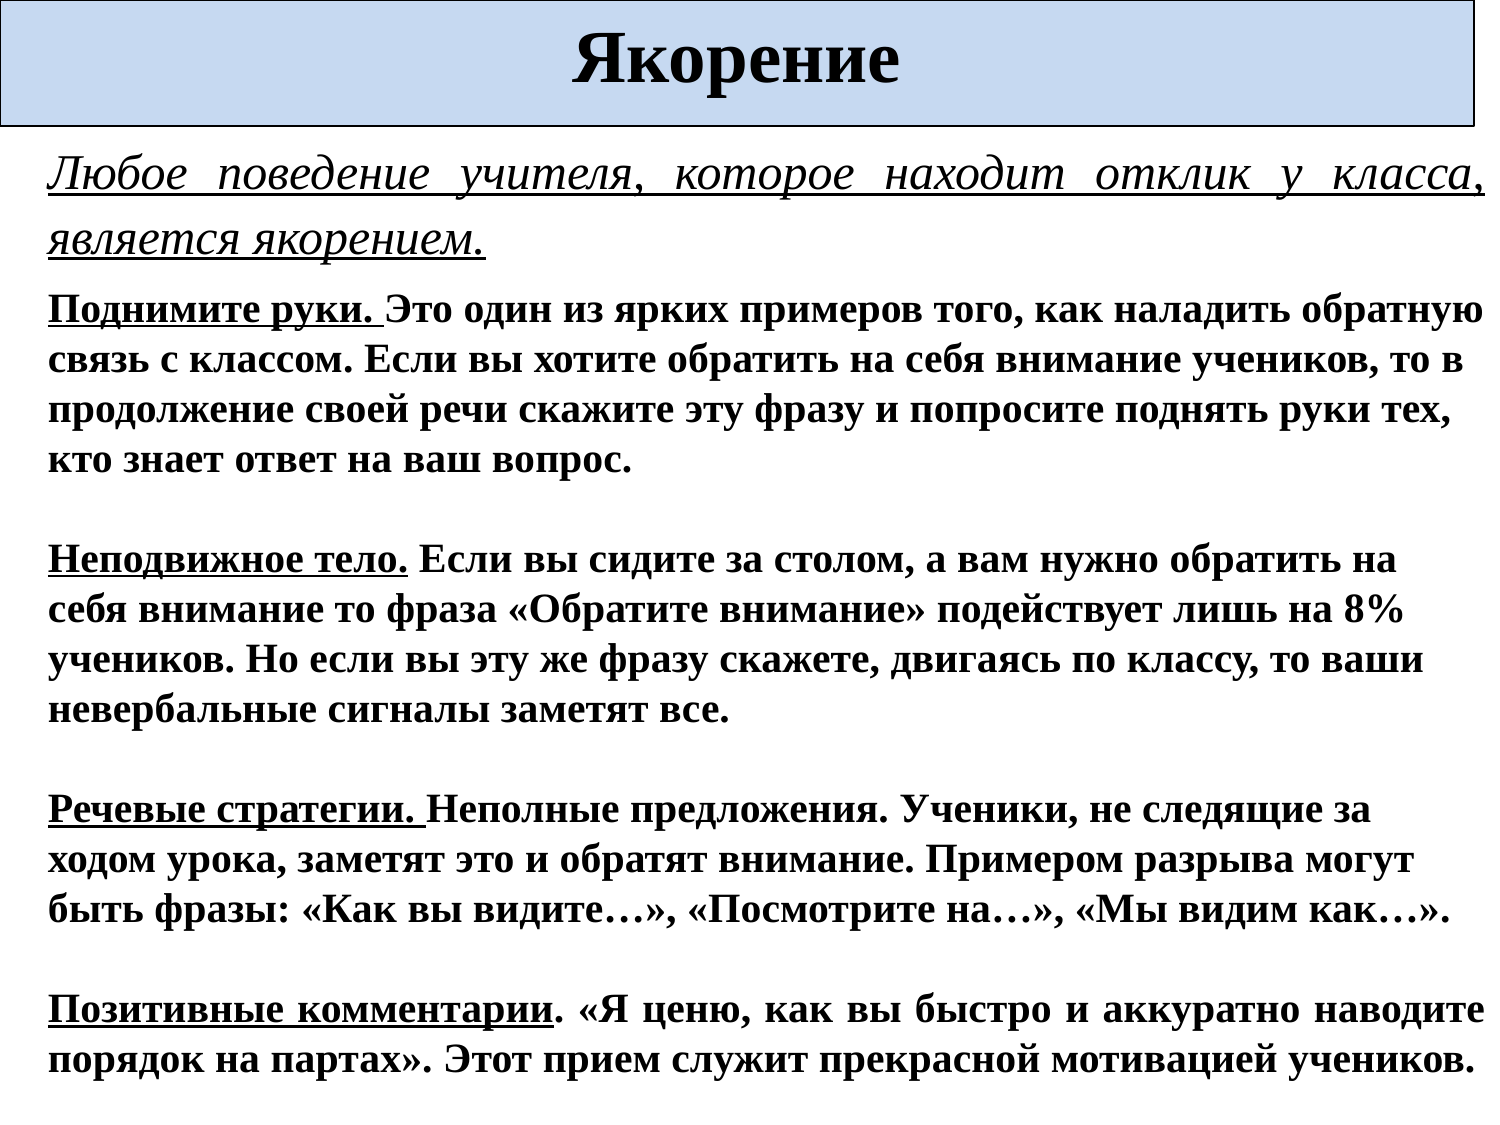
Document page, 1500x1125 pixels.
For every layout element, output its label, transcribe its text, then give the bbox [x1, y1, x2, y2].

text_box Якорение [0, 0, 1474, 127]
text_box Любое поведение учителя, которое находит отклик у класса, является якорением. Поднимите руки. Это один из ярких примеров того, как наладить обратную связь с классом. Если вы хотите обратить на себя внимание учеников, то в продолжение своей речи скажите эту фразу и попросите поднять руки тех, кто знает ответ на ваш вопрос. Неподвижное тело. Если вы сидите за столом, а вам нужно обратить на себя внимание то фраза «Обратите внимание» подействует лишь на 8% учеников. Но если вы эту же фразу скажете, двигаясь по классу, то ваши невербальные сигналы заметят все. Речевые стратегии. Неполные предложения. Ученики, не следящие за ходом урока, заметят это и обратят внимание. Примером разрыва могут быть фразы: «Как вы видите…», «Посмотрите на…», «Мы видим как…». Позитивные комментарии. «Я ценю, как вы быстро и аккуратно наводите порядок на партах». Этот прием служит прекрасной мотивацией учеников. [33, 128, 1500, 1125]
